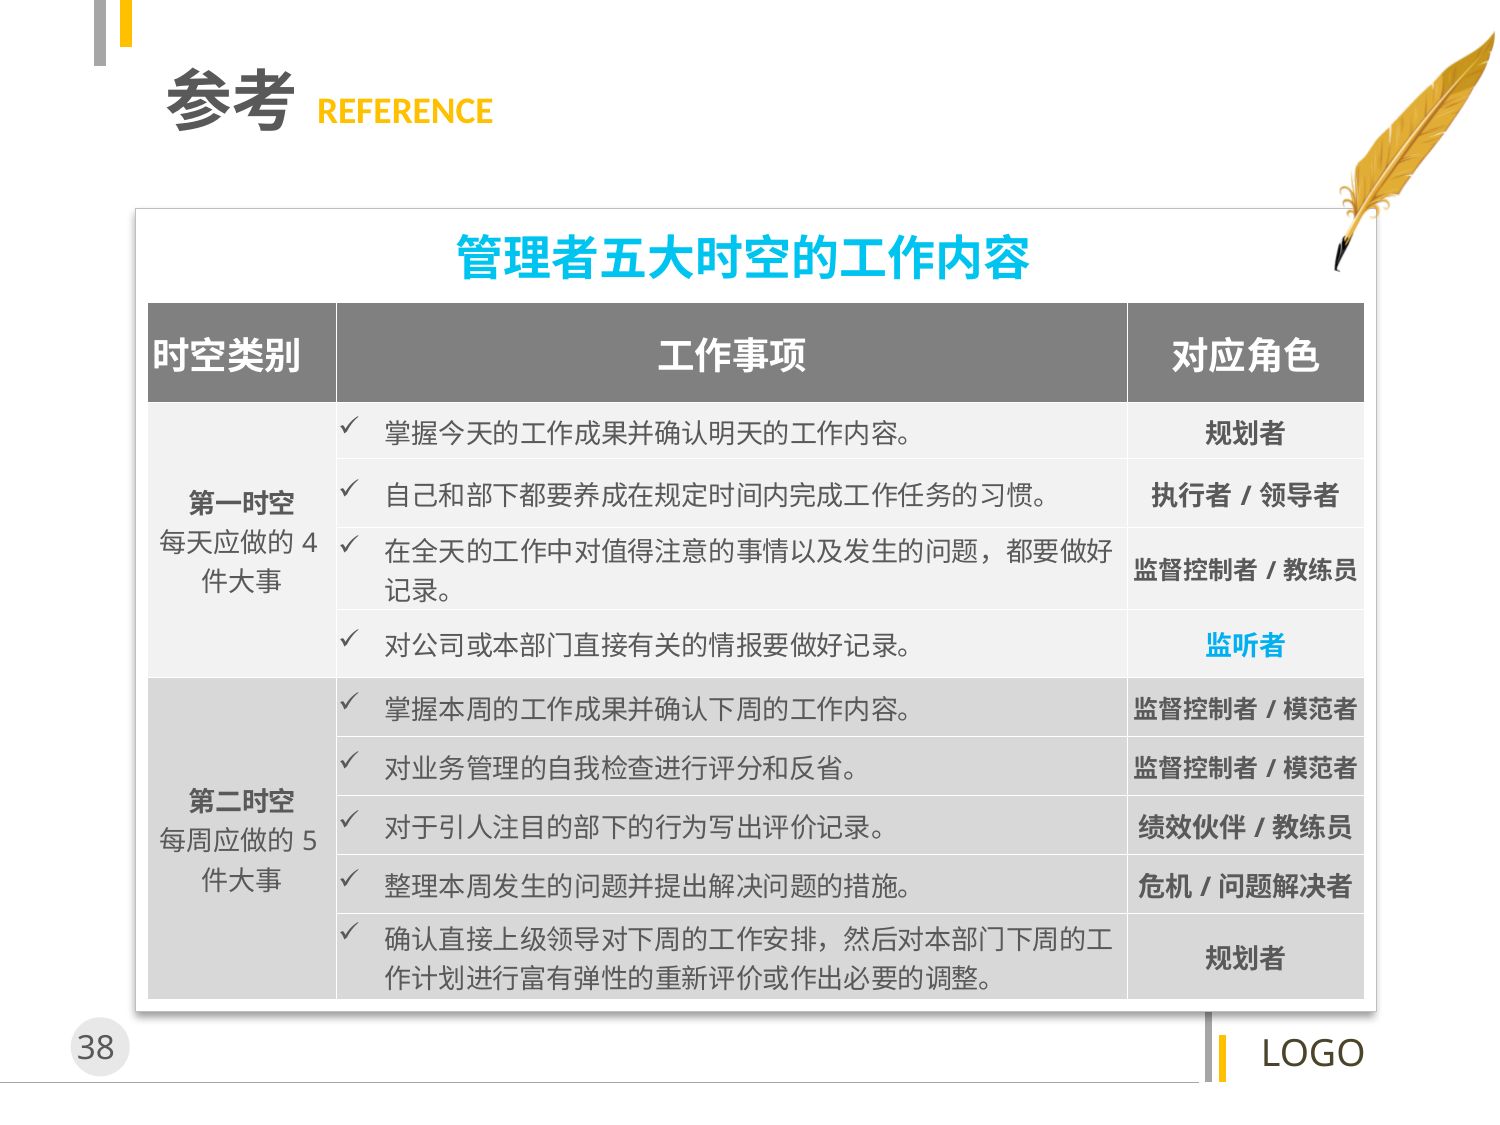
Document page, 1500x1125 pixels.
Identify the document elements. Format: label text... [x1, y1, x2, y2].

text_box reference [302, 78, 509, 139]
table_cell 整理本周发生的问题并提出解决问题的措施。 [337, 855, 1127, 913]
text_box 管理者五大时空的工作内容 [429, 219, 1058, 293]
picture [1310, 0, 1500, 294]
table_cell 规划者 [1128, 914, 1364, 999]
table_cell 监听者 [1128, 610, 1364, 677]
table_cell 执行者/领导者 [1128, 459, 1364, 527]
table_cell 掌握今天的工作成果并确认明天的工作内容。 [337, 403, 1127, 458]
table_cell 危机/问题解决者 [1128, 855, 1364, 913]
table_cell 第一时空 每天应做的4件大事 [148, 403, 336, 677]
table_cell 监督控制者/模范者 [1128, 678, 1364, 736]
table_header 时空类别 [148, 303, 336, 402]
table_cell 对于引人注目的部下的行为写出评价记录。 [337, 796, 1127, 854]
table_cell 在全天的工作中对值得注意的事情以及发生的问题，都要做好记录。 [337, 528, 1127, 609]
table_cell 确认直接上级领导对下周的工作安排，然后对本部门下周的工作计划进行富有弹性的重新评价或作出必要的调整。 [337, 914, 1127, 999]
text_box [135, 208, 1376, 1012]
table_cell 规划者 [1128, 403, 1364, 458]
table_cell 第二时空 每周应做的5件大事 [148, 678, 336, 999]
table_cell 对公司或本部门直接有关的情报要做好记录。 [337, 610, 1127, 677]
table_cell 掌握本周的工作成果并确认下周的工作内容。 [337, 678, 1127, 736]
table_cell 监督控制者/模范者 [1128, 737, 1364, 795]
table_header 对应角色 [1128, 303, 1364, 402]
text_box 参考 [150, 4, 727, 193]
table_cell 自己和部下都要养成在规定时间内完成工作任务的习惯。 [337, 459, 1127, 527]
table_header 工作事项 [337, 303, 1127, 402]
table_cell 对业务管理的自我检查进行评分和反省。 [337, 737, 1127, 795]
table_cell 监督控制者/教练员 [1128, 528, 1364, 609]
table_cell 绩效伙伴/教练员 [1128, 796, 1364, 854]
